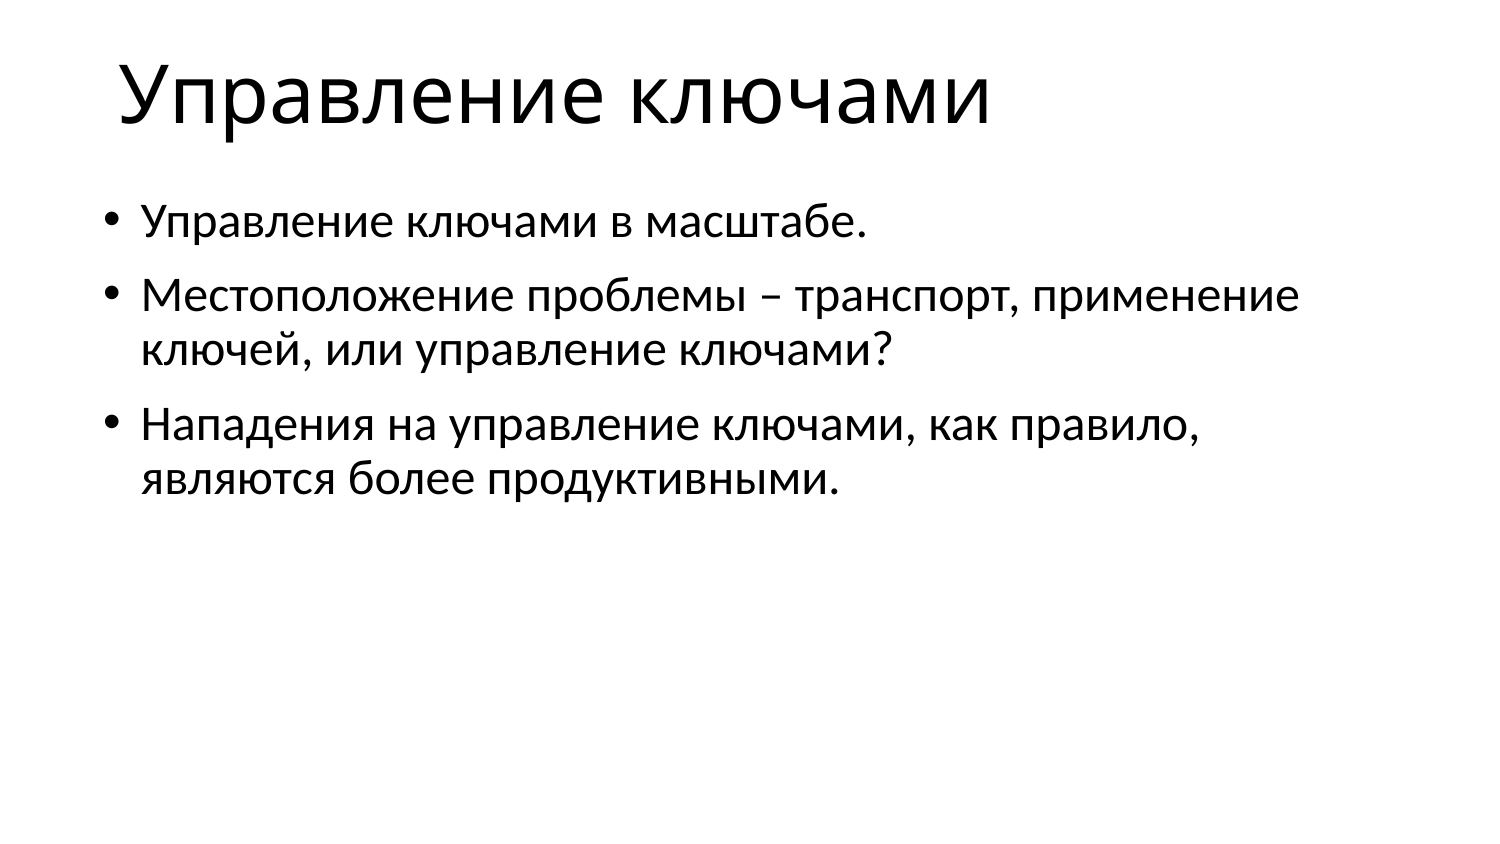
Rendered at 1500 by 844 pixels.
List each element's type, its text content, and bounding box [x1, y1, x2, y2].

text_box Управление ключами в масштабе. Местоположение проблемы – транспорт, применение ключей, или управление ключами? Нападения на управление ключами, как правило, являются более продуктивными. [88, 186, 1400, 563]
title Управление ключами [103, 44, 1397, 149]
